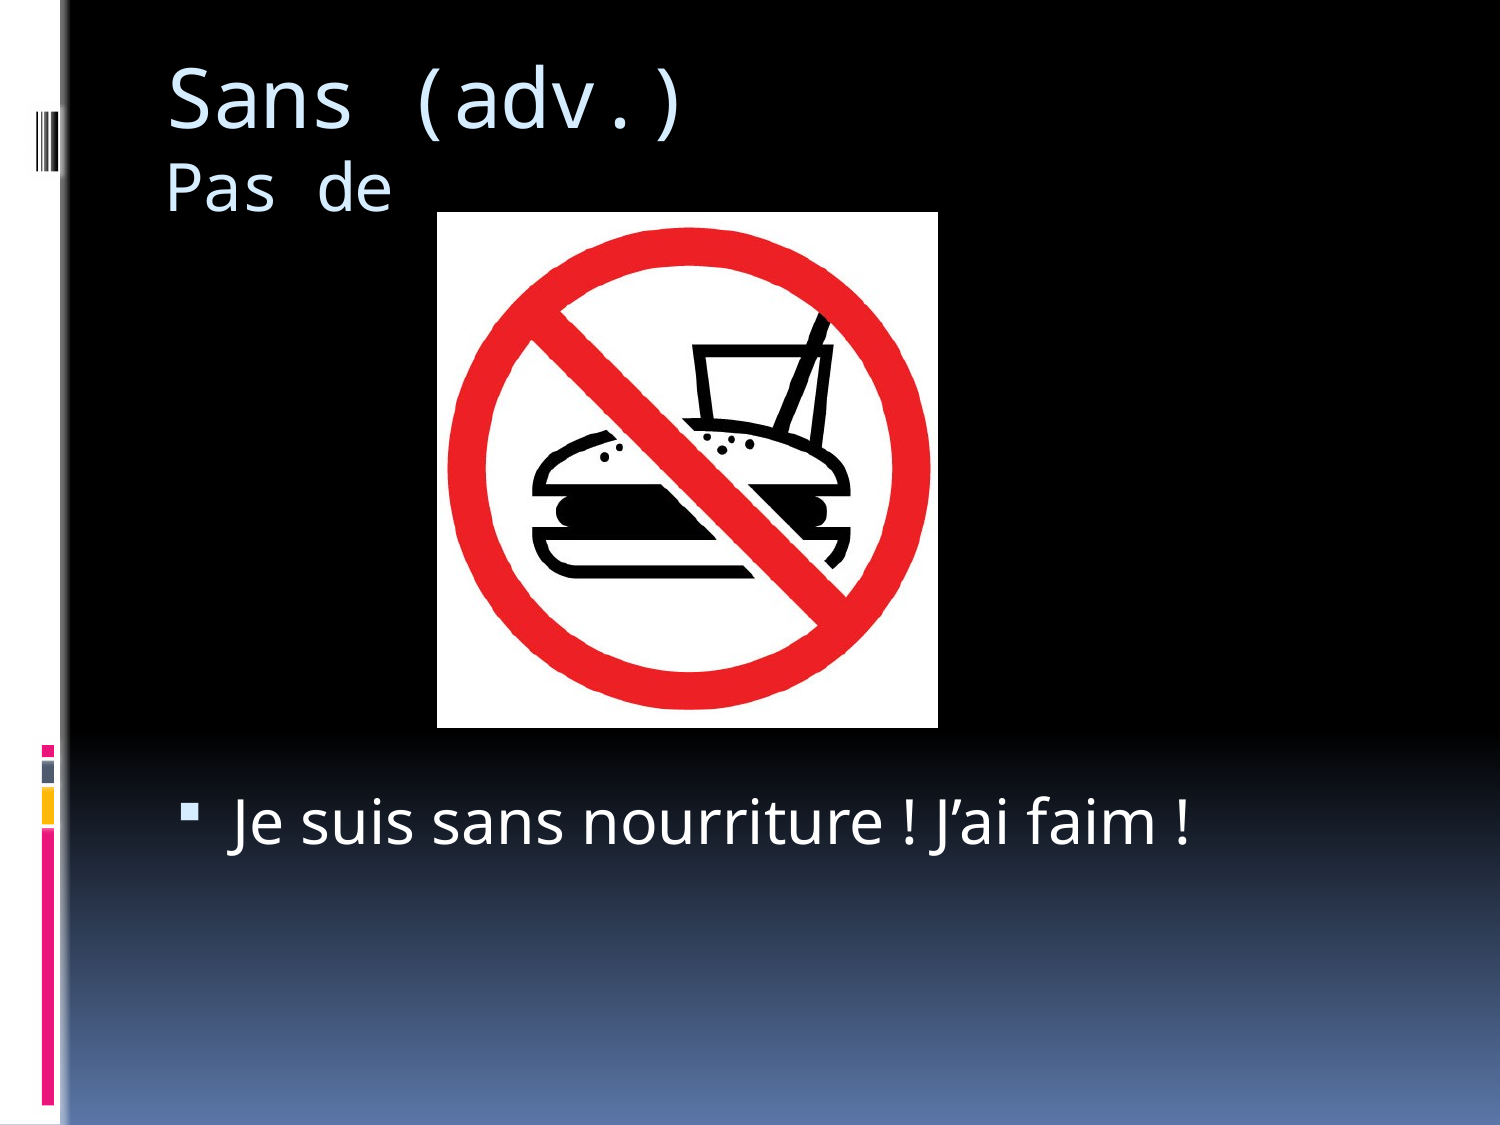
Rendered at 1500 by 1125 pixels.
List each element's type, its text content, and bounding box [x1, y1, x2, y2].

picture [437, 212, 938, 729]
list Je suis sans nourriture ! J’ai faim ! [150, 774, 1425, 1043]
title Sans (adv.) Pas de [150, 37, 1425, 234]
